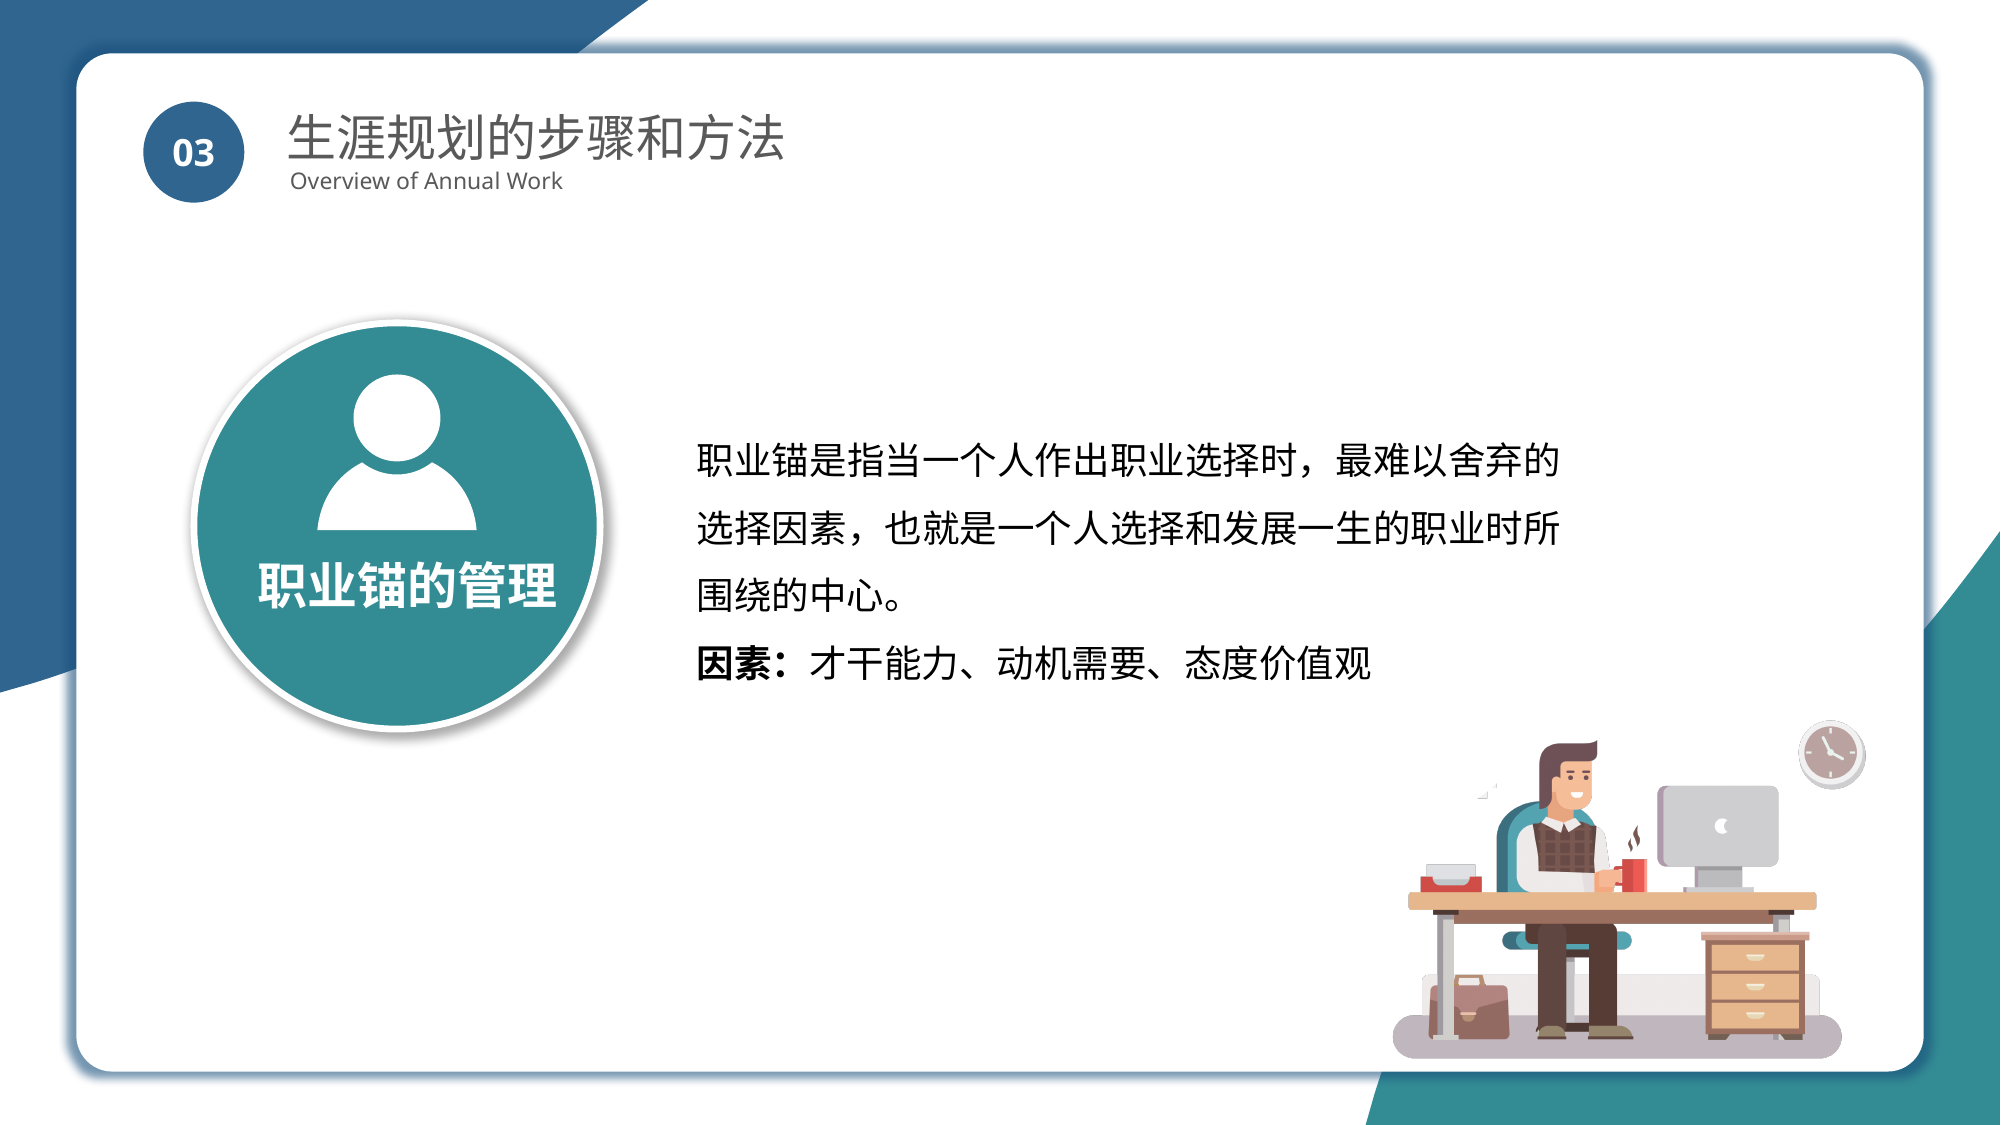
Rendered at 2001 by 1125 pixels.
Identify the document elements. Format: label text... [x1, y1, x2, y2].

picture [1315, 660, 1941, 1099]
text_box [193, 322, 601, 730]
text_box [143, 99, 968, 203]
text_box 职业锚是指当一个人作出职业选择时，最难以舍弃的选择因素，也就是一个人选择和发展一生的职业时所围绕的中心。 因素：才干能力、动机需要、态度价值观 [681, 407, 1576, 693]
